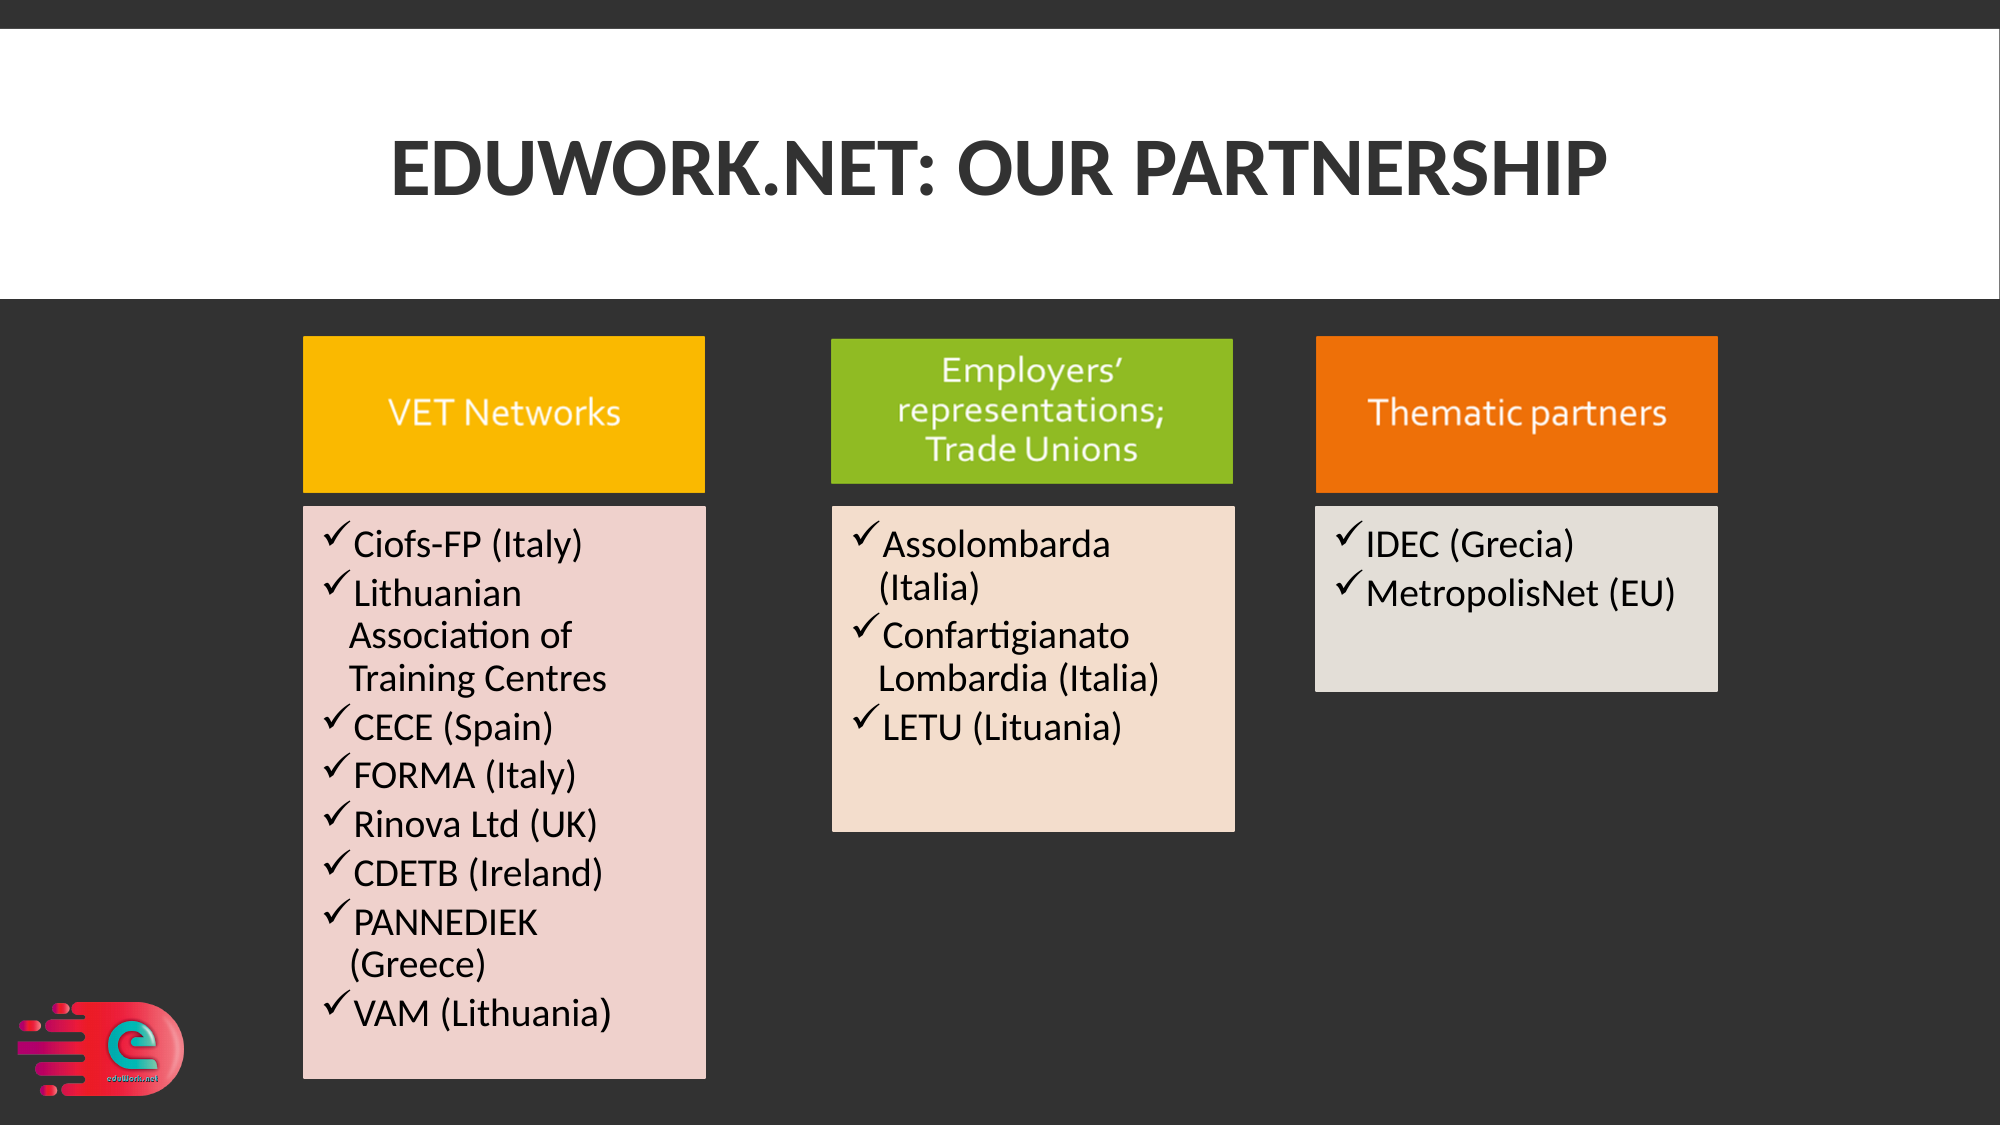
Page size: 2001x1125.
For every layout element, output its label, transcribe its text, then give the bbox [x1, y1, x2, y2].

picture [1316, 335, 1719, 494]
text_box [1316, 506, 1718, 692]
title Eduwork.Net: our partnership [0, 46, 2000, 295]
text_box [303, 506, 706, 1079]
picture [17, 1002, 184, 1096]
picture [831, 335, 1234, 494]
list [302, 335, 706, 494]
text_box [833, 506, 1235, 832]
